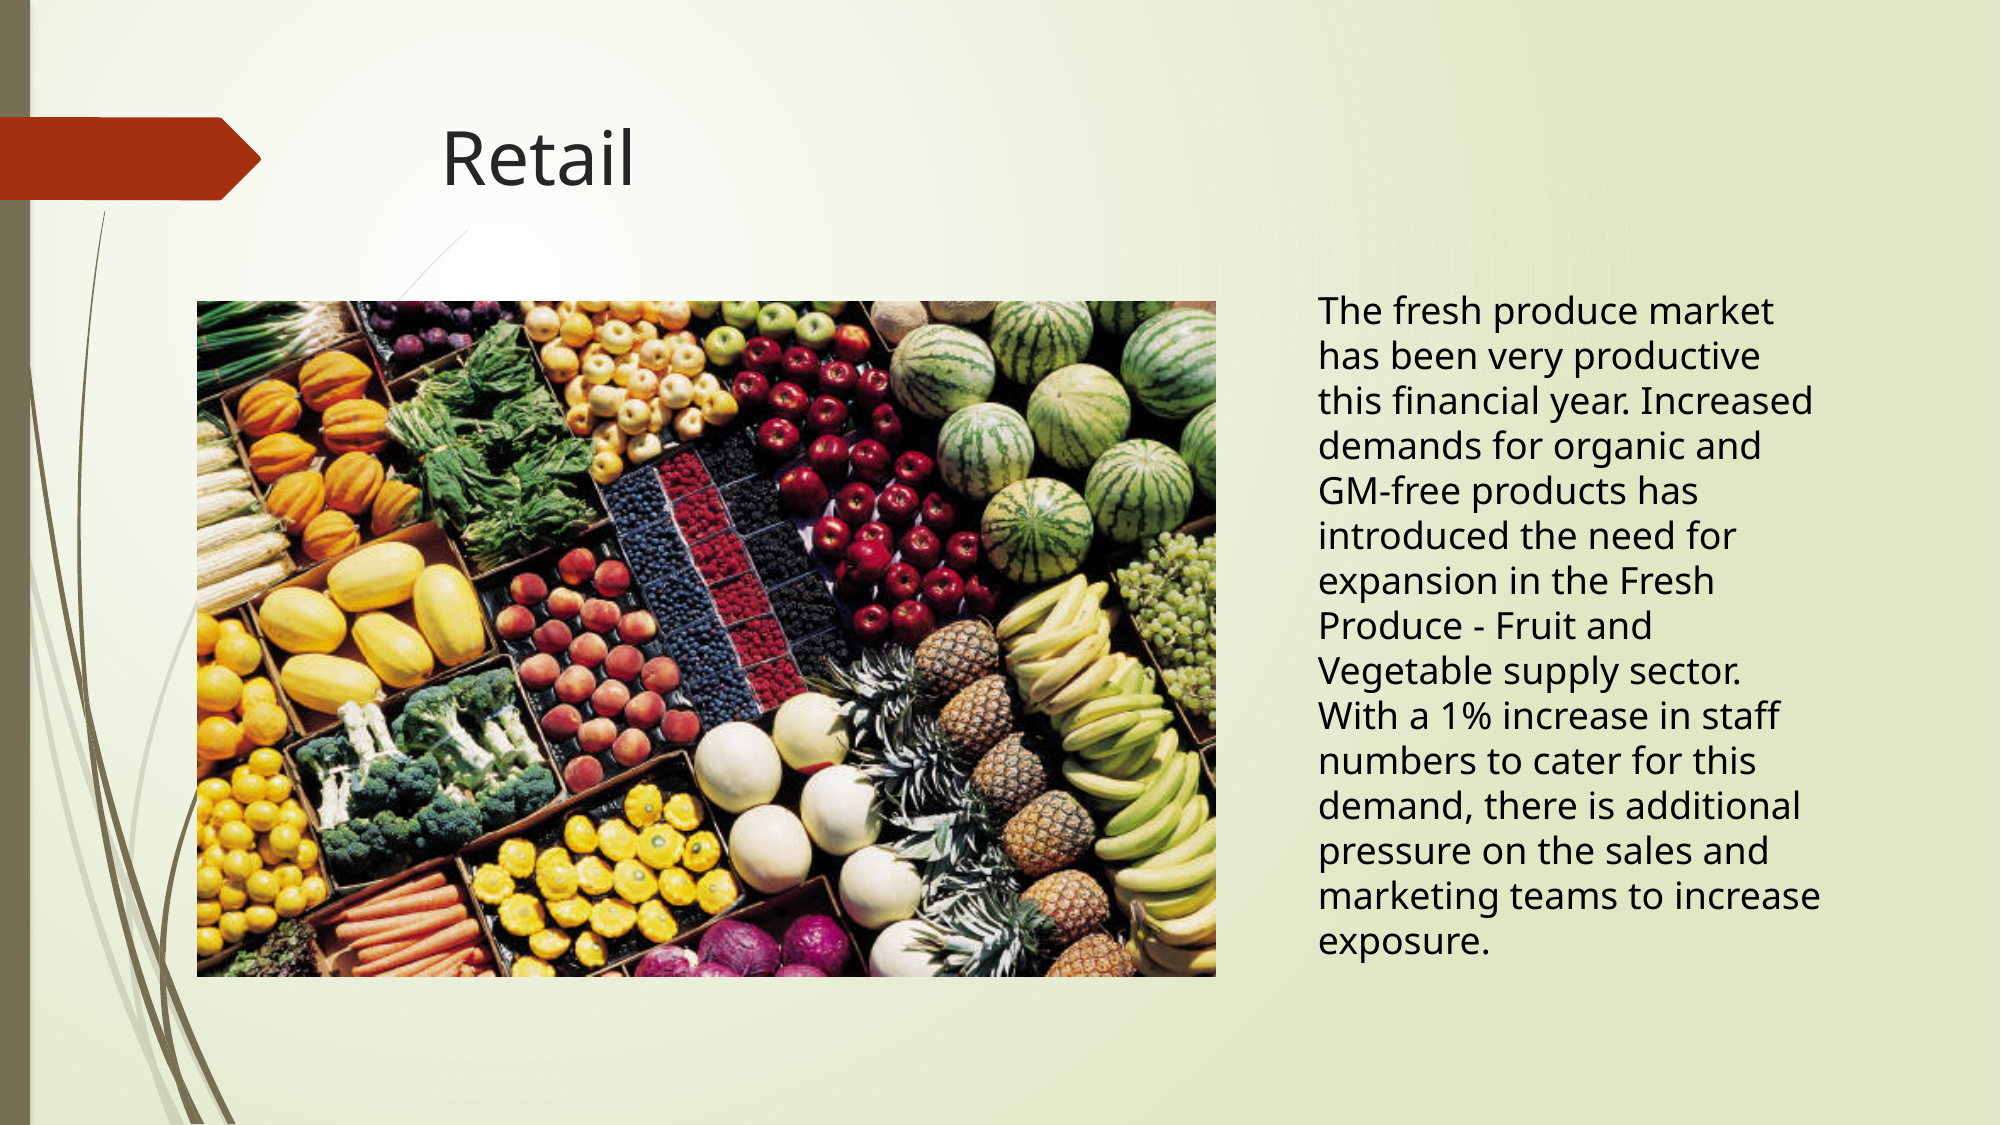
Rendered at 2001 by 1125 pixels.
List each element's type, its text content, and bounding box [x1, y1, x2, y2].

title Retail [425, 102, 1888, 313]
text_box The fresh produce market has been very productive this financial year. Increased demands for organic and GM-free products has introduced the need for expansion in the Fresh Produce - Fruit and Vegetable supply sector. With a 1% increase in staff numbers to cater for this demand, there is additional pressure on the sales and marketing teams to increase exposure. [1303, 279, 1848, 970]
picture [197, 301, 1216, 978]
